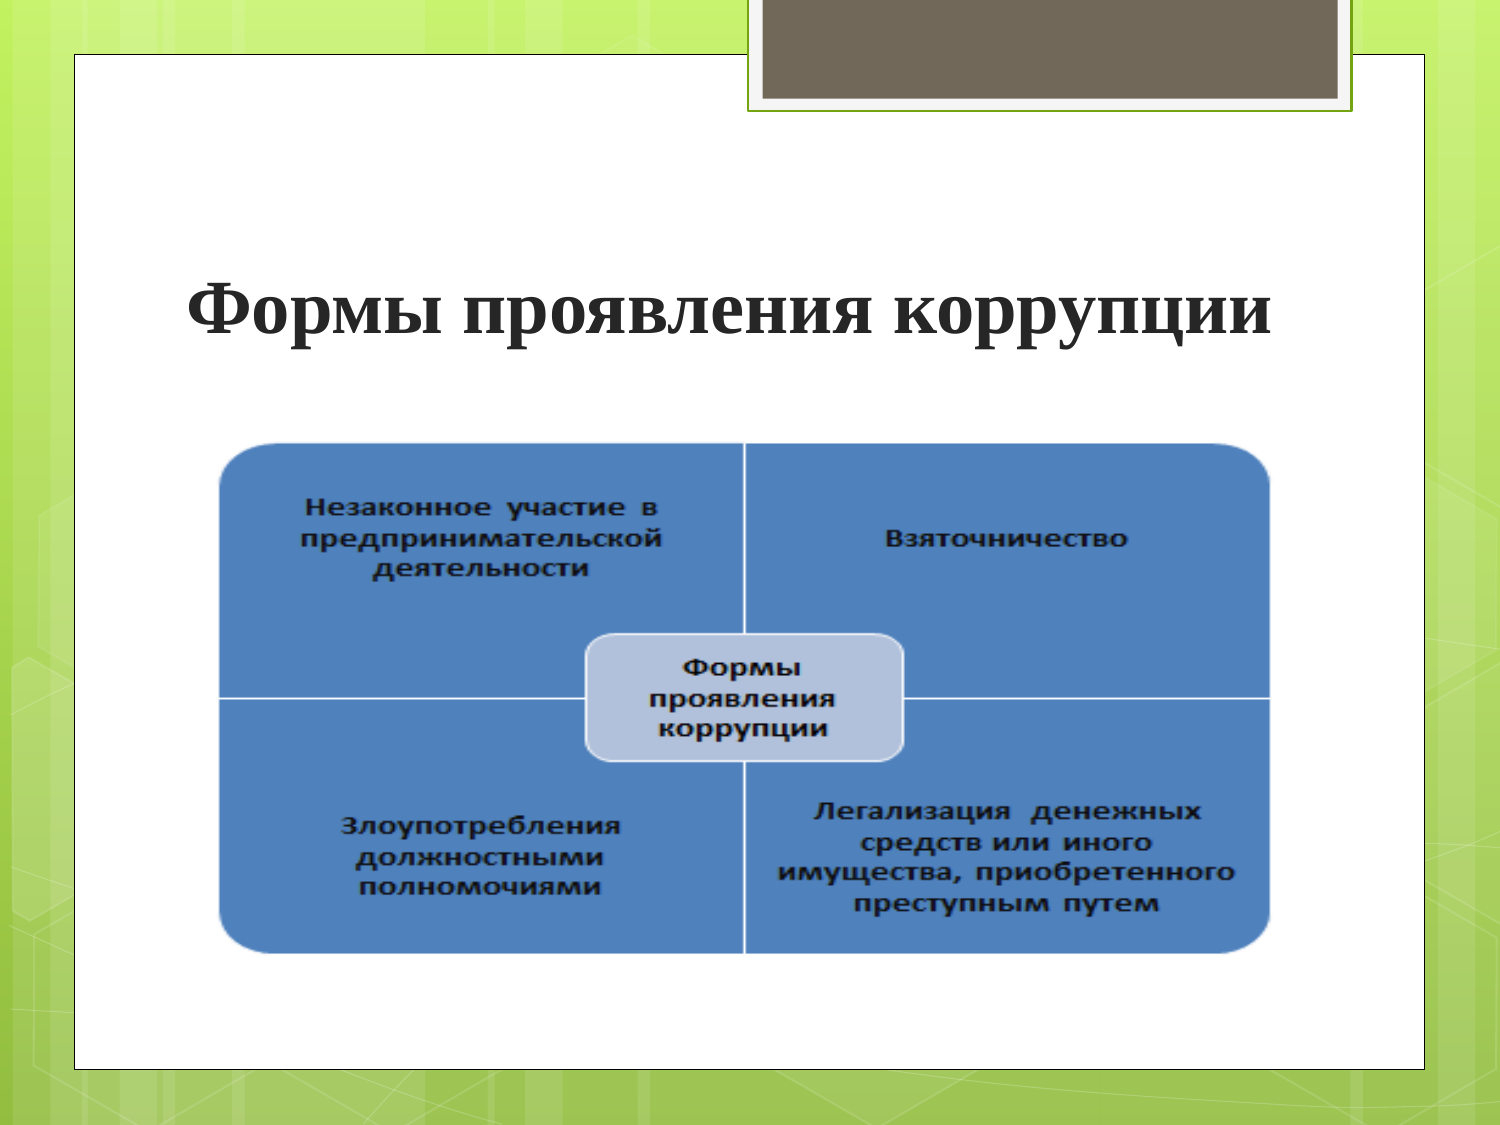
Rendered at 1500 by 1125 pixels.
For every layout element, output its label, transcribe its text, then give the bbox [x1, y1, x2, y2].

title Формы проявления коррупции [171, 168, 1324, 357]
text_box [0, 0, 1500, 75]
picture [159, 361, 1329, 1024]
